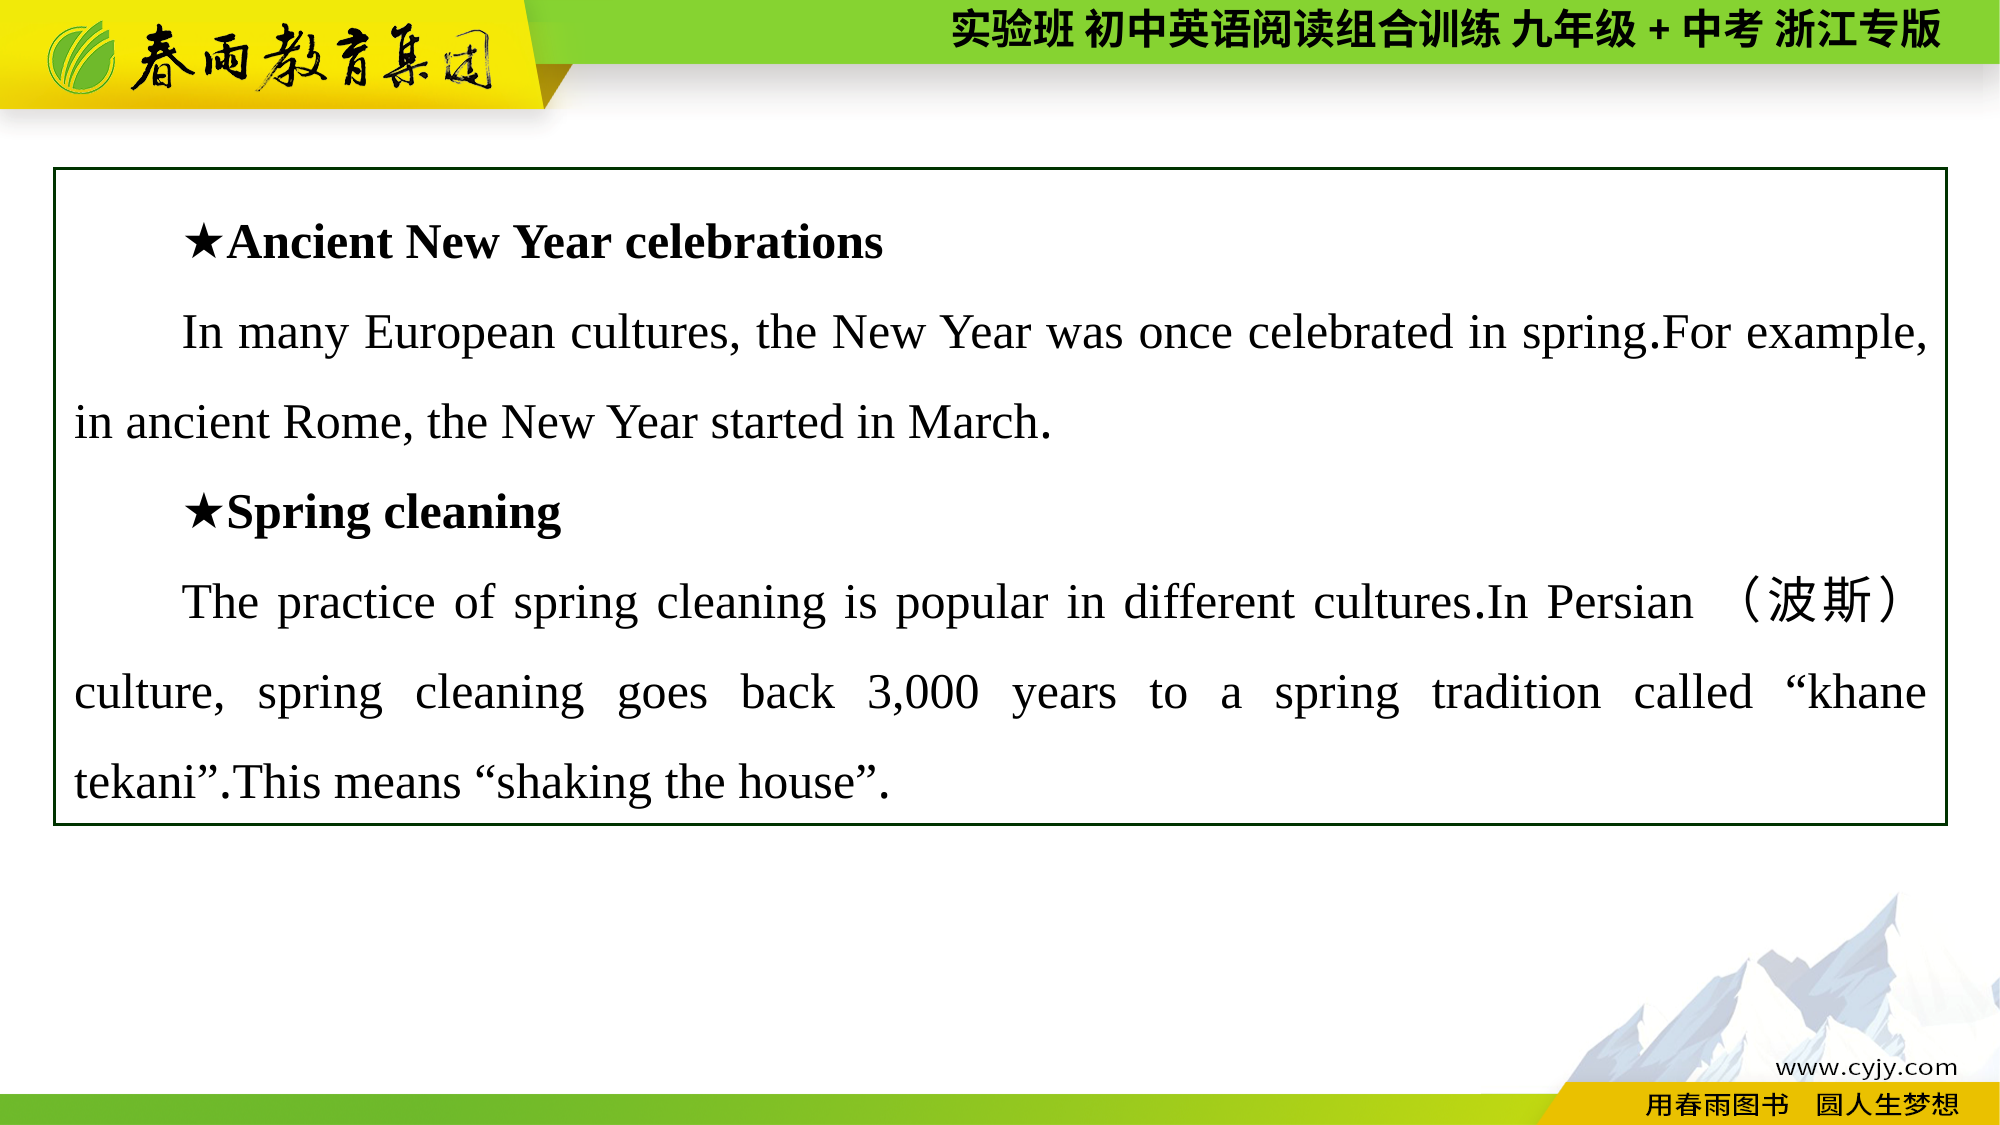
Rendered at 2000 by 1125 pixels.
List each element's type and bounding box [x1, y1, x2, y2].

text_box [54, 168, 1947, 825]
picture [0, 0, 2000, 1125]
